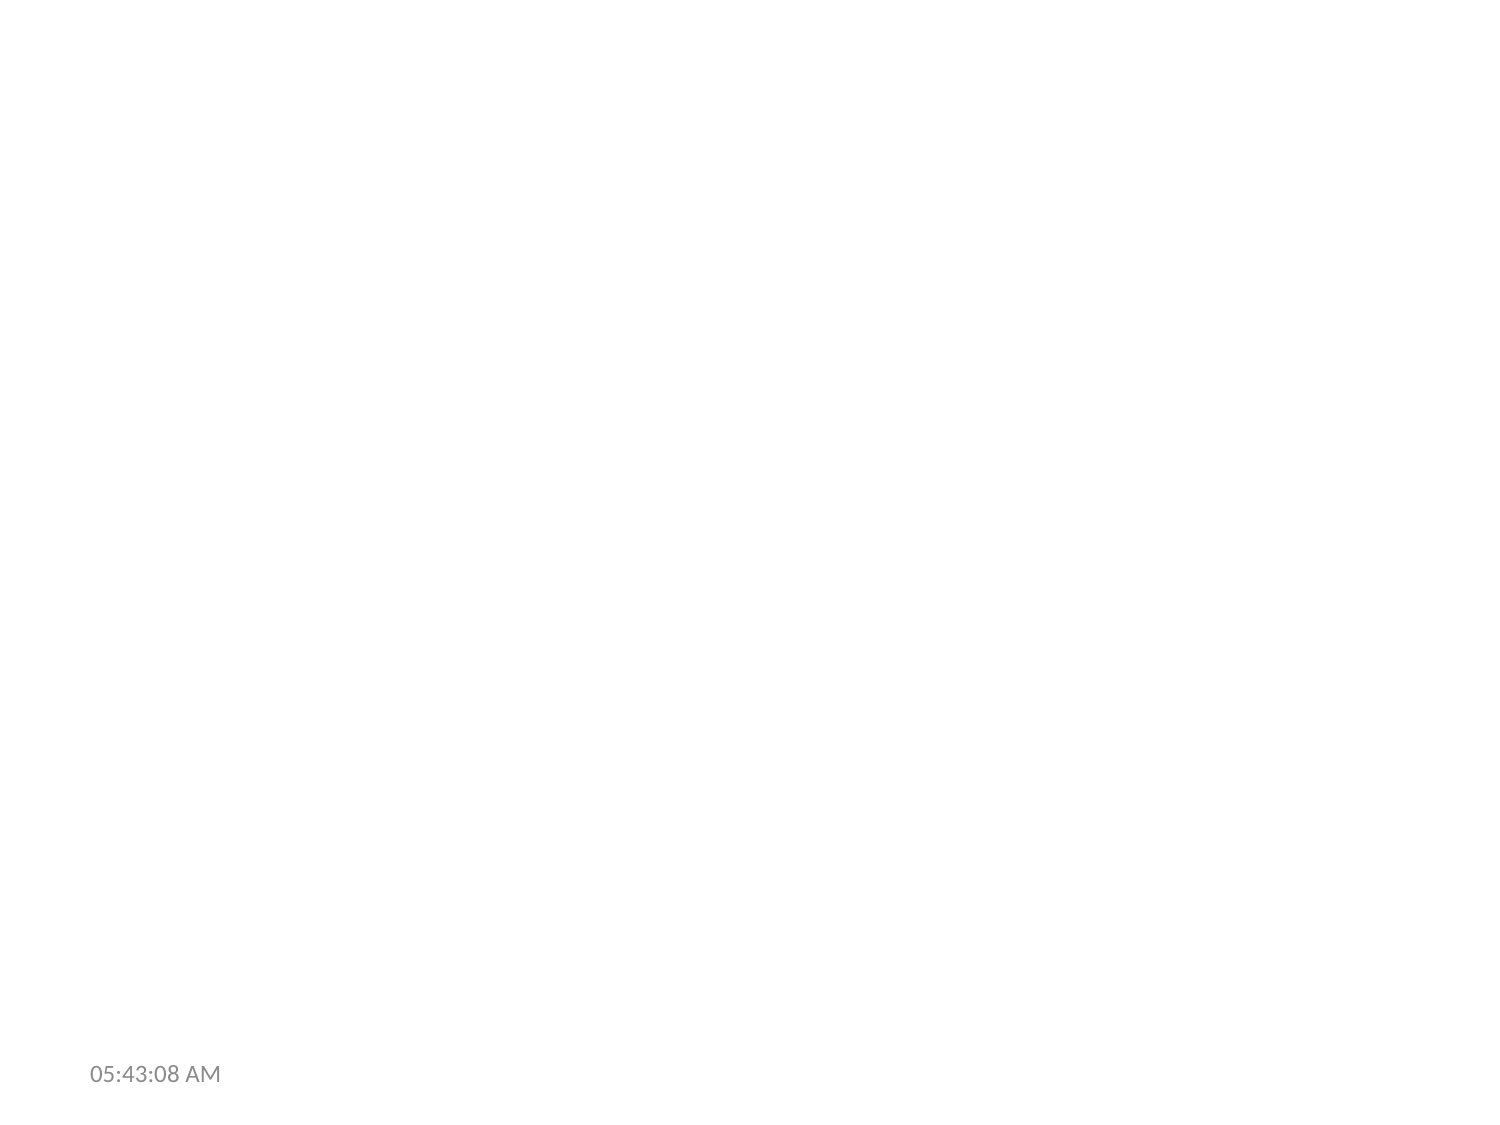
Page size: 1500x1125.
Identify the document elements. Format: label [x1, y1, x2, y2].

slide_number [75, 1042, 425, 1103]
